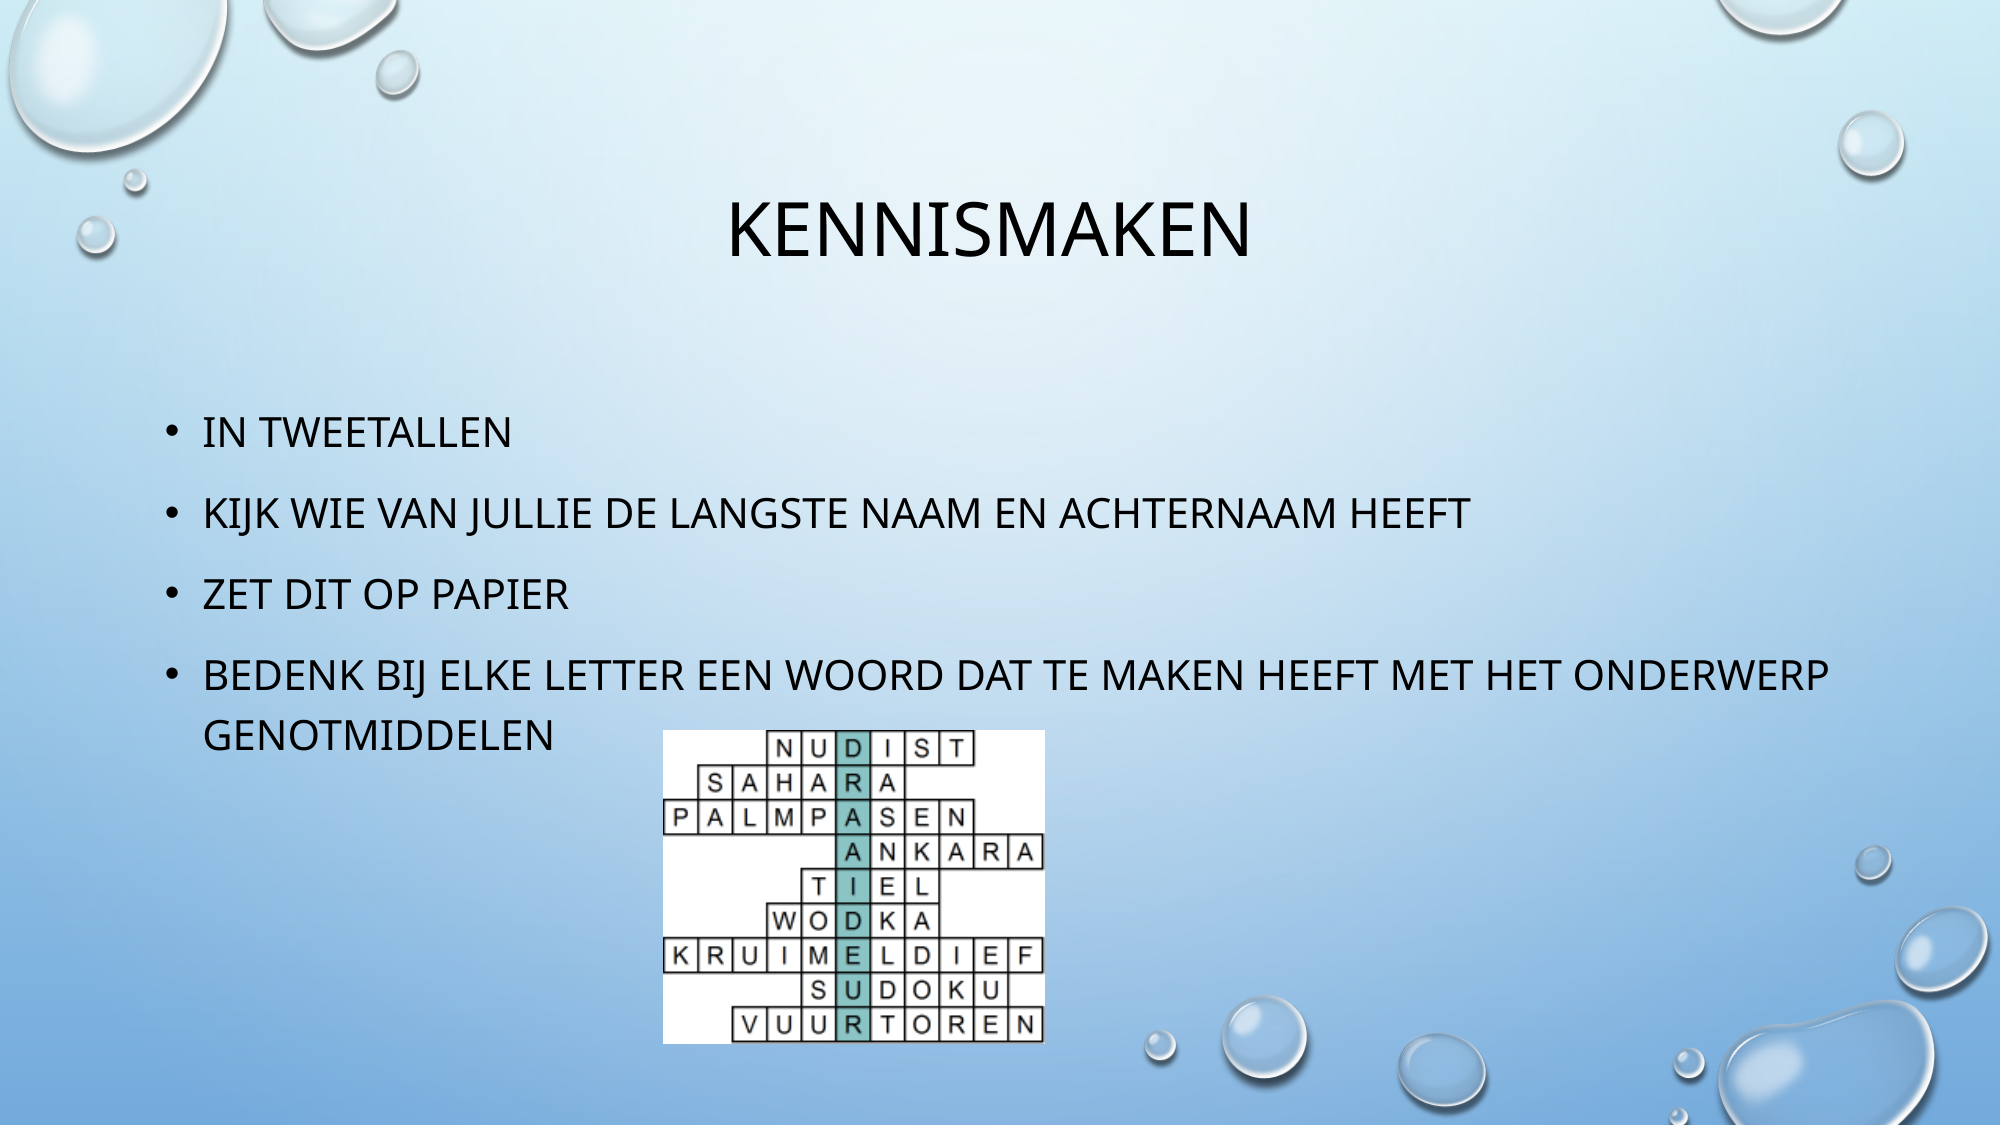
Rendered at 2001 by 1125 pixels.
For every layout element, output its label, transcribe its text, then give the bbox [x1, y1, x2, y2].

picture [0, 0, 2000, 1125]
list In tweetallen Kijk wie van jullie de langste naam en achternaam heeft Zet dit op papier Bedenk bij elke letter een woord dat te maken heeft met het onderwerp genotmiddelen [149, 388, 1850, 950]
title Kennismaken [149, 101, 1851, 364]
